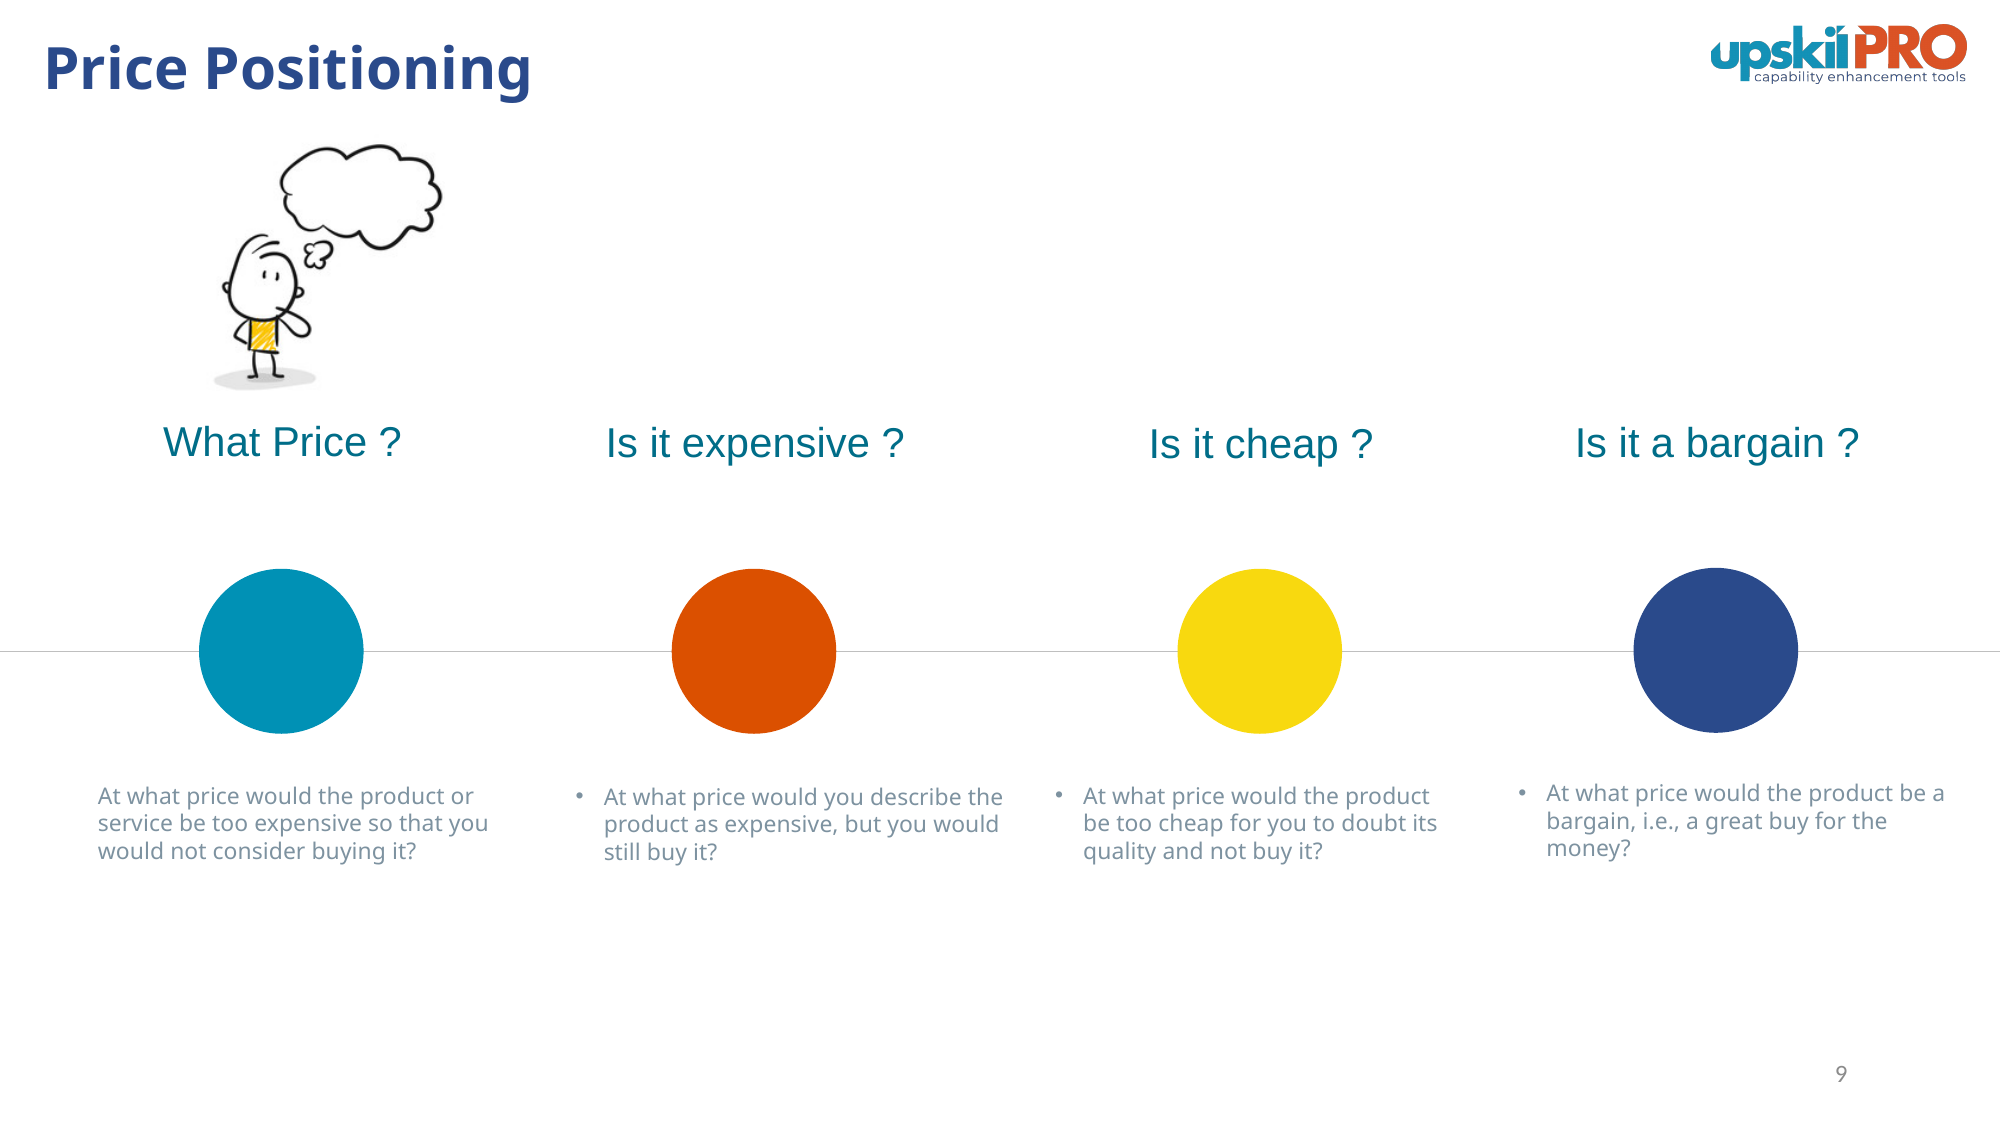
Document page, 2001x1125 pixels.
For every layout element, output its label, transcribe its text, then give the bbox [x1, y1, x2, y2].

text_box [199, 568, 364, 651]
text_box [1177, 568, 1343, 651]
text_box [671, 568, 837, 651]
text_box [1633, 567, 1799, 651]
text_box At what price would the product be a bargain, i.e., a great buy for the money? [1503, 771, 1981, 869]
text_box At what price would you describe the product as expensive, but you would still buy it? [560, 774, 1023, 900]
picture [169, 124, 477, 410]
text_box Is it cheap ? [1084, 409, 1439, 475]
text_box [1177, 652, 1343, 734]
text_box Is it expensive ? [578, 408, 933, 474]
picture [1711, 24, 1967, 85]
text_box [1633, 652, 1799, 733]
text_box Is it a bargain ? [1540, 408, 1895, 474]
slide_number 9 [1412, 1042, 1863, 1103]
text_box What Price ? [105, 407, 460, 473]
text_box At what price would the product or service be too expensive so that you would not consider buying it? [83, 774, 521, 872]
text_box Price Positioning [28, 24, 1608, 139]
text_box At what price would the product be too cheap for you to doubt its quality and not buy it? [1040, 774, 1478, 927]
text_box [671, 652, 837, 734]
text_box [199, 652, 364, 734]
